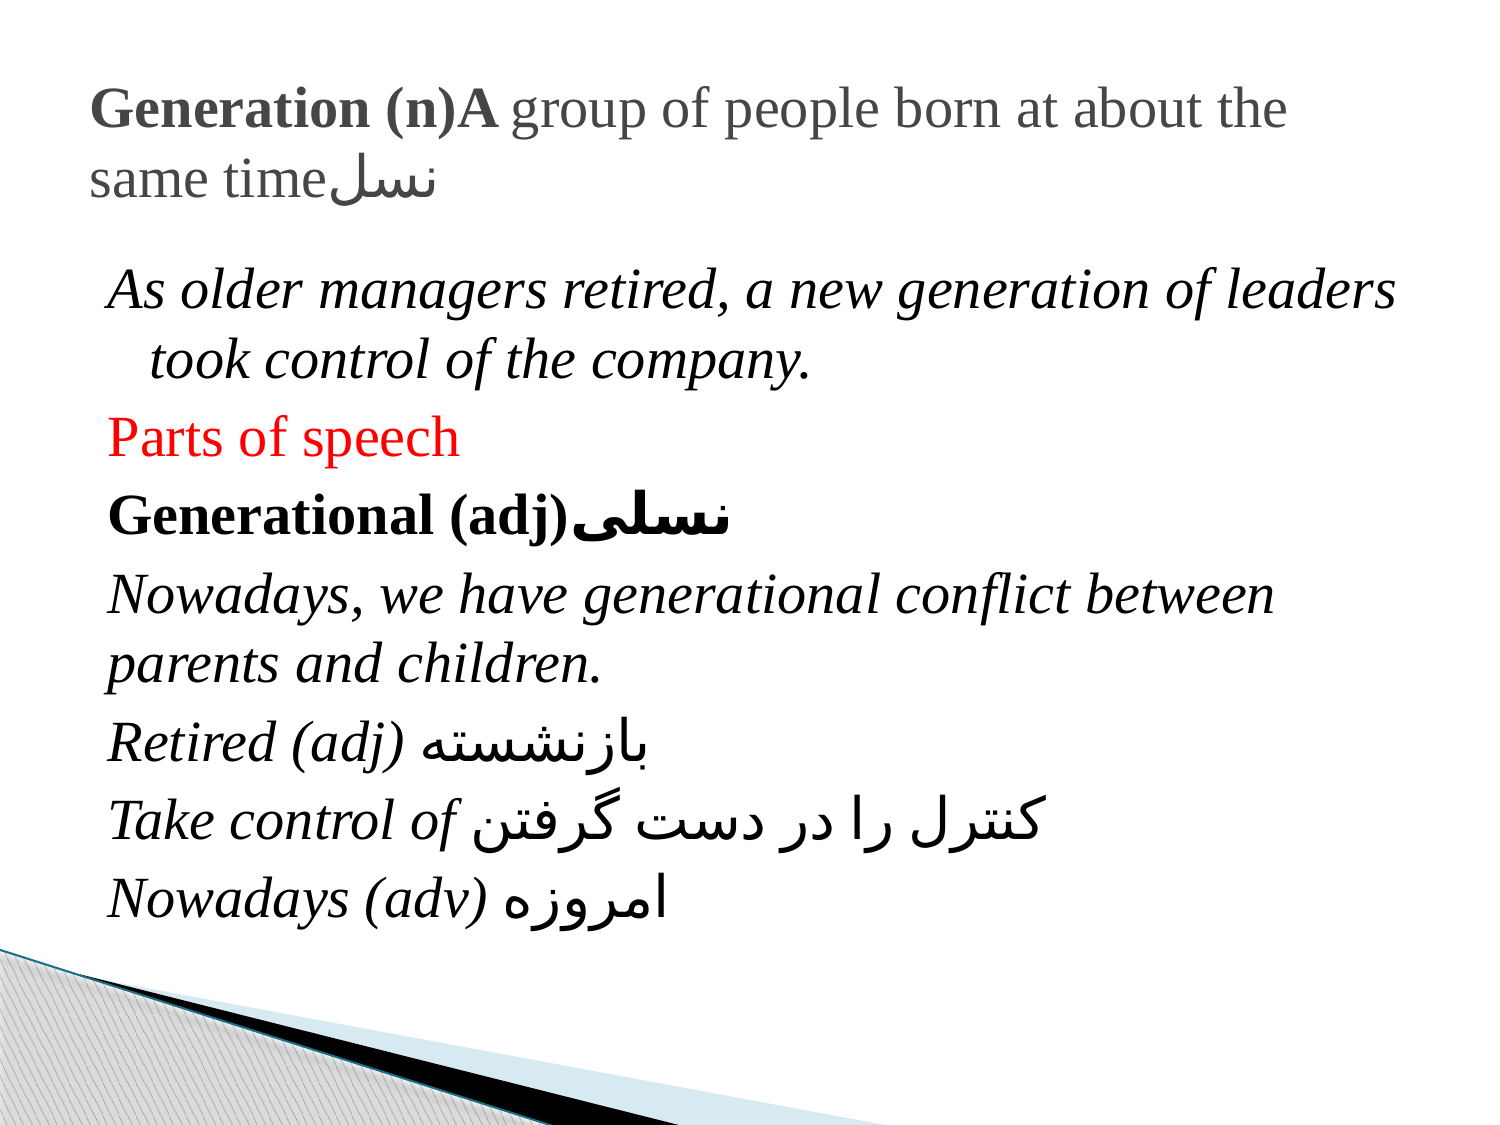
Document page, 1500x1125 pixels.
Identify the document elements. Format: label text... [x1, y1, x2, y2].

list As older managers retired, a new generation of leaders took control of the company. Parts of speech Generational (adj)نسلی Nowadays, we have generational conflict between parents and children. Retired (adj) بازنشسته Take control of کنترل را در دست گرفتن Nowadays (adv) امروزه [75, 243, 1425, 986]
title Generation (n)A group of people born at about the same timeنسل [75, 45, 1425, 233]
